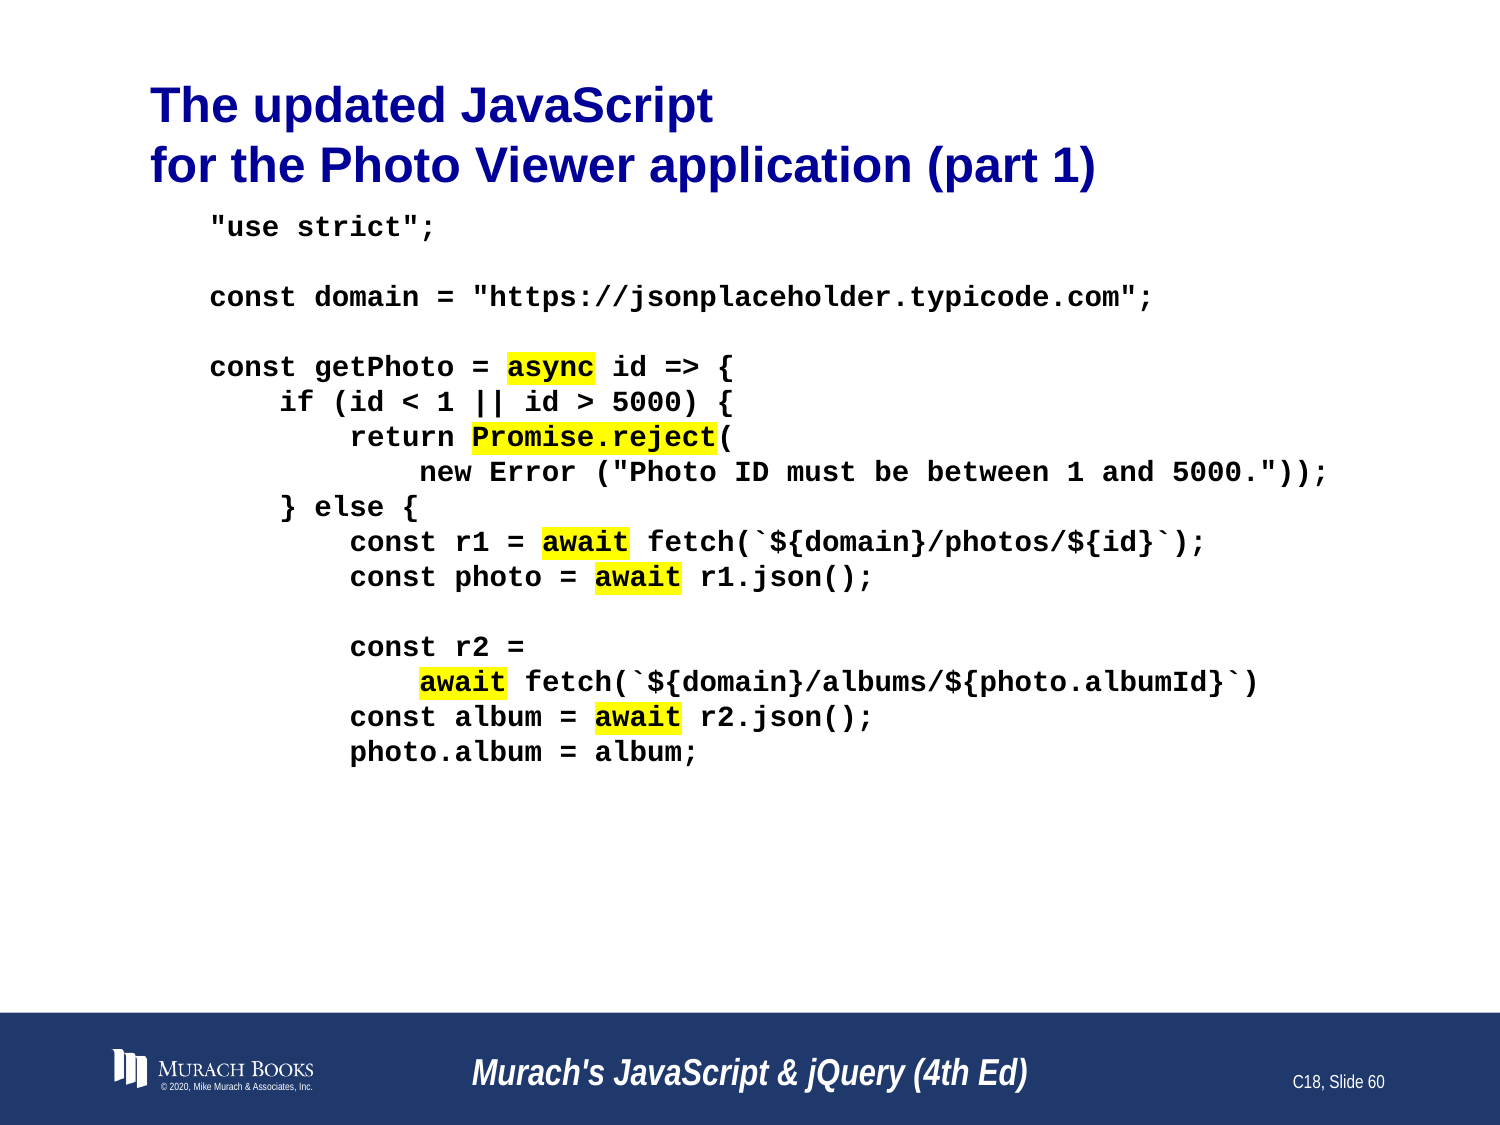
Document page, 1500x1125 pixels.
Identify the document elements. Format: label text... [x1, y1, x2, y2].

title The updated JavaScript for the Photo Viewer application (part 1) [150, 72, 1350, 194]
slide_number Murach's JavaScript & jQuery (4th Ed) [463, 1025, 1050, 1100]
slide_number C18, Slide 60 [1087, 1025, 1400, 1100]
footer © 2020, Mike Murach & Associates, Inc. [12, 1025, 463, 1100]
list "use strict"; const domain = "https://jsonplaceholder.typicode.com"; const getPhoto = async id => { if (id < 1 || id > 5000) { return Promise.reject( new Error ("Photo ID must be between 1 and 5000.")); } else { const r1 = await fetch(`${domain}/photos/${id}`); const photo = await r1.json(); const r2 = await fetch(`${domain}/albums/${photo.albumId}`) const album = await r2.json(); photo.album = album; [137, 200, 1350, 1000]
